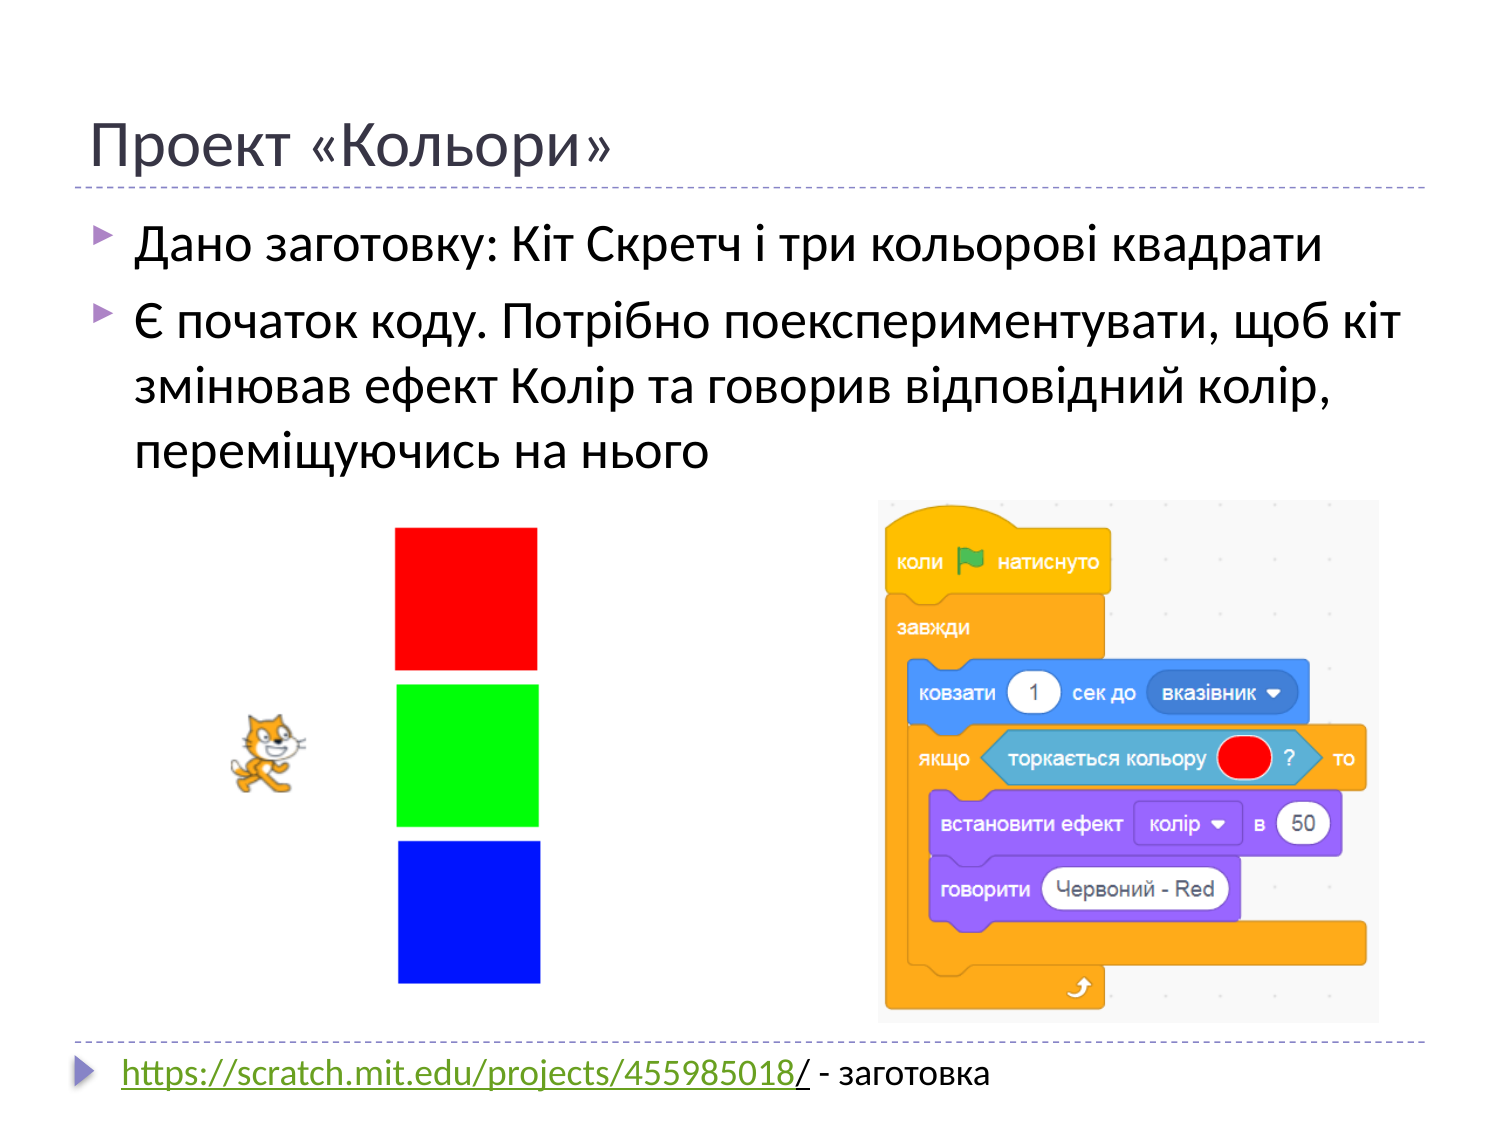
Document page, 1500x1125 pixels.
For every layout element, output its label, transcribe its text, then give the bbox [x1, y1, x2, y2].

picture [74, 478, 812, 1023]
title Проект «Кольори» [75, 24, 1425, 188]
text_box https://scratch.mit.edu/projects/455985018/ - заготовка [106, 1040, 1015, 1100]
picture [878, 500, 1380, 1023]
list Дано заготовку: Кіт Скретч і три кольорові квадрати Є початок коду. Потрібно поекспериментувати, щоб кіт змінював ефект Колір та говорив відповідний колір, переміщуючись на нього [75, 200, 1425, 1010]
